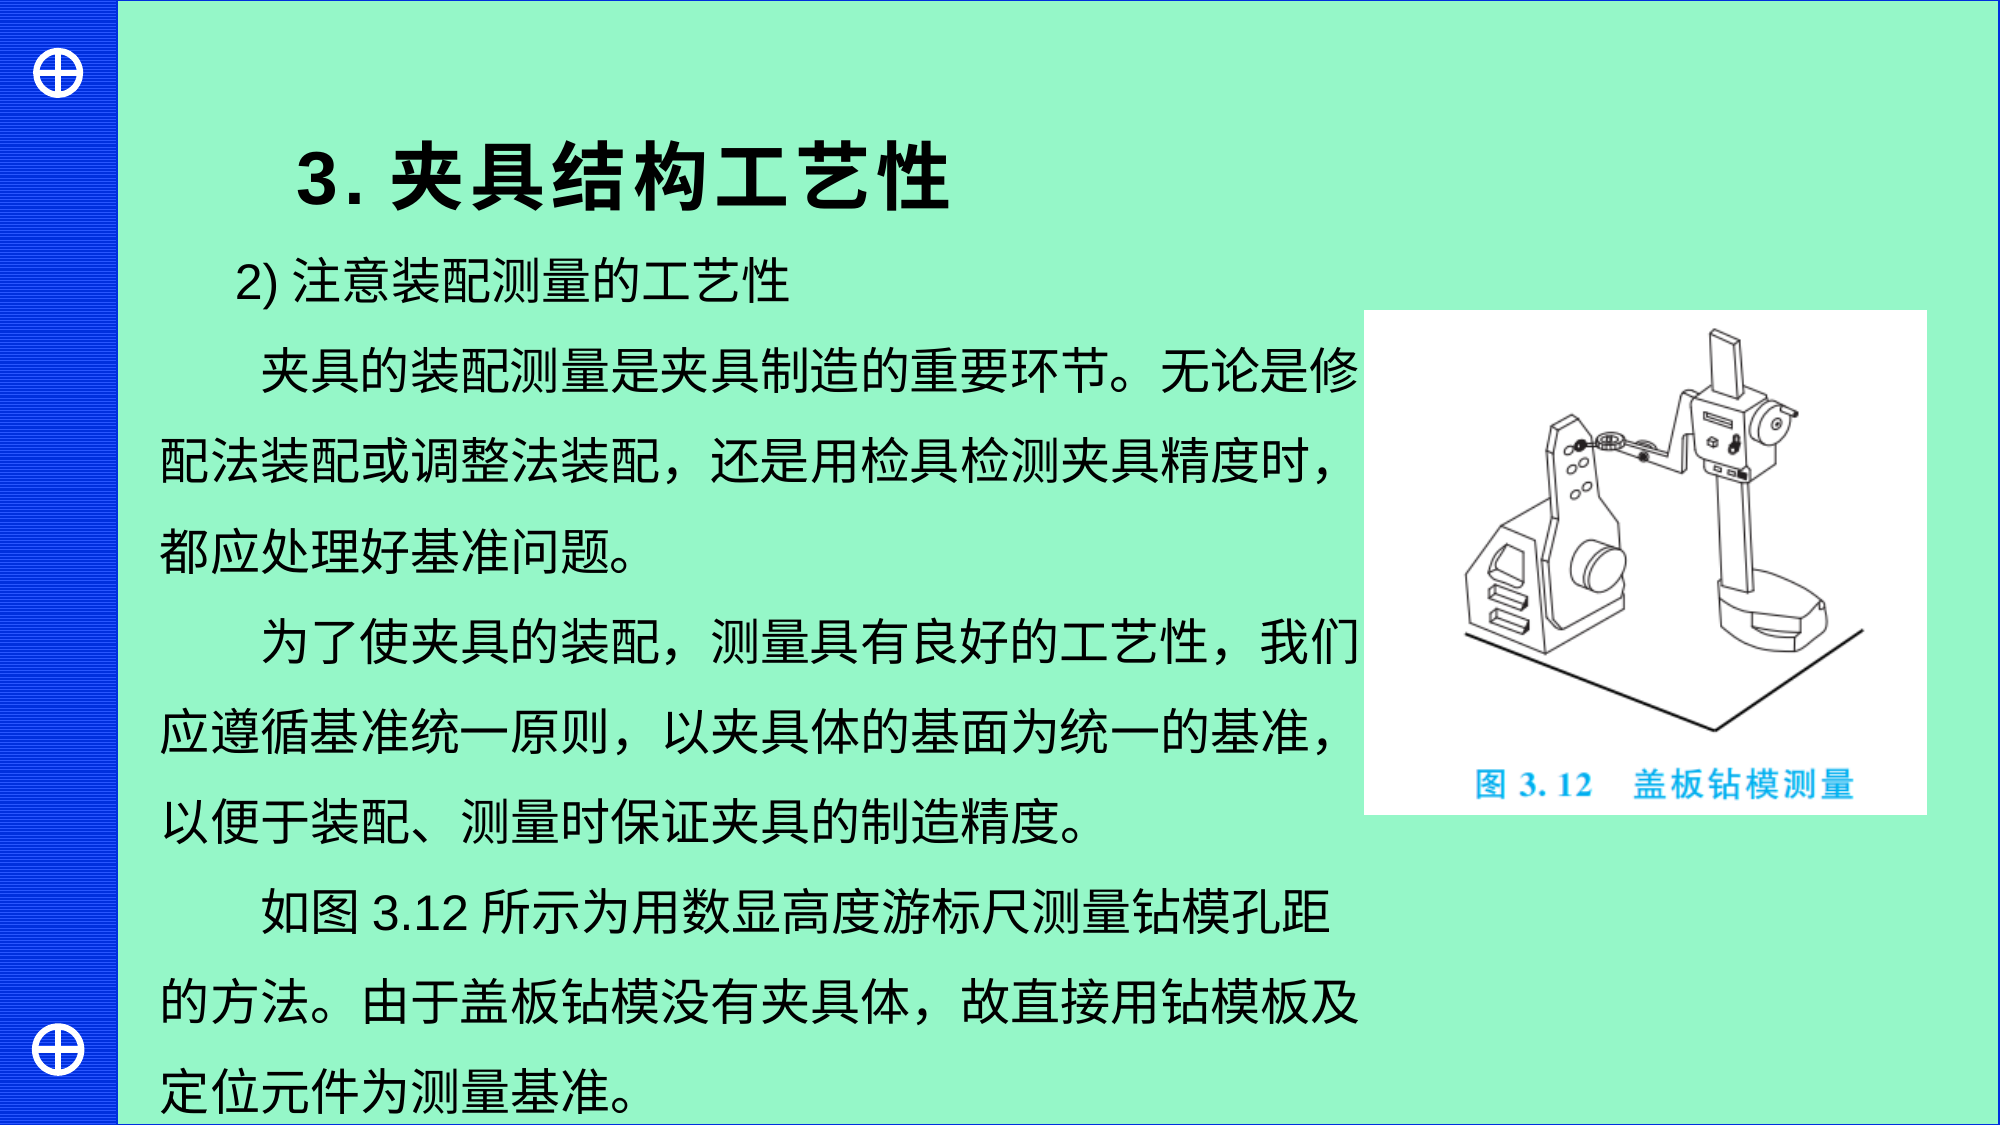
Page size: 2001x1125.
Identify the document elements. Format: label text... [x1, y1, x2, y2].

text_box 2)注意装配测量的工艺性 夹具的装配测量是夹具制造的重要环节。无论是修配法装配或调整法装配，还是用检具检测夹具精度时，都应处理好基准问题。 为了使夹具的装配，测量具有良好的工艺性，我们应遵循基准统一原则，以夹具体的基面为统一的基准，以便于装配、测量时保证夹具的制造精度。 如图3.12所示为用数显高度游标尺测量钻模孔距的方法。由于盖板钻模没有夹具体，故直接用钻模板及定位元件为测量基准。 [145, 212, 1395, 1125]
text_box 3.夹具结构工艺性 [173, 106, 1462, 228]
picture [1364, 310, 1927, 815]
